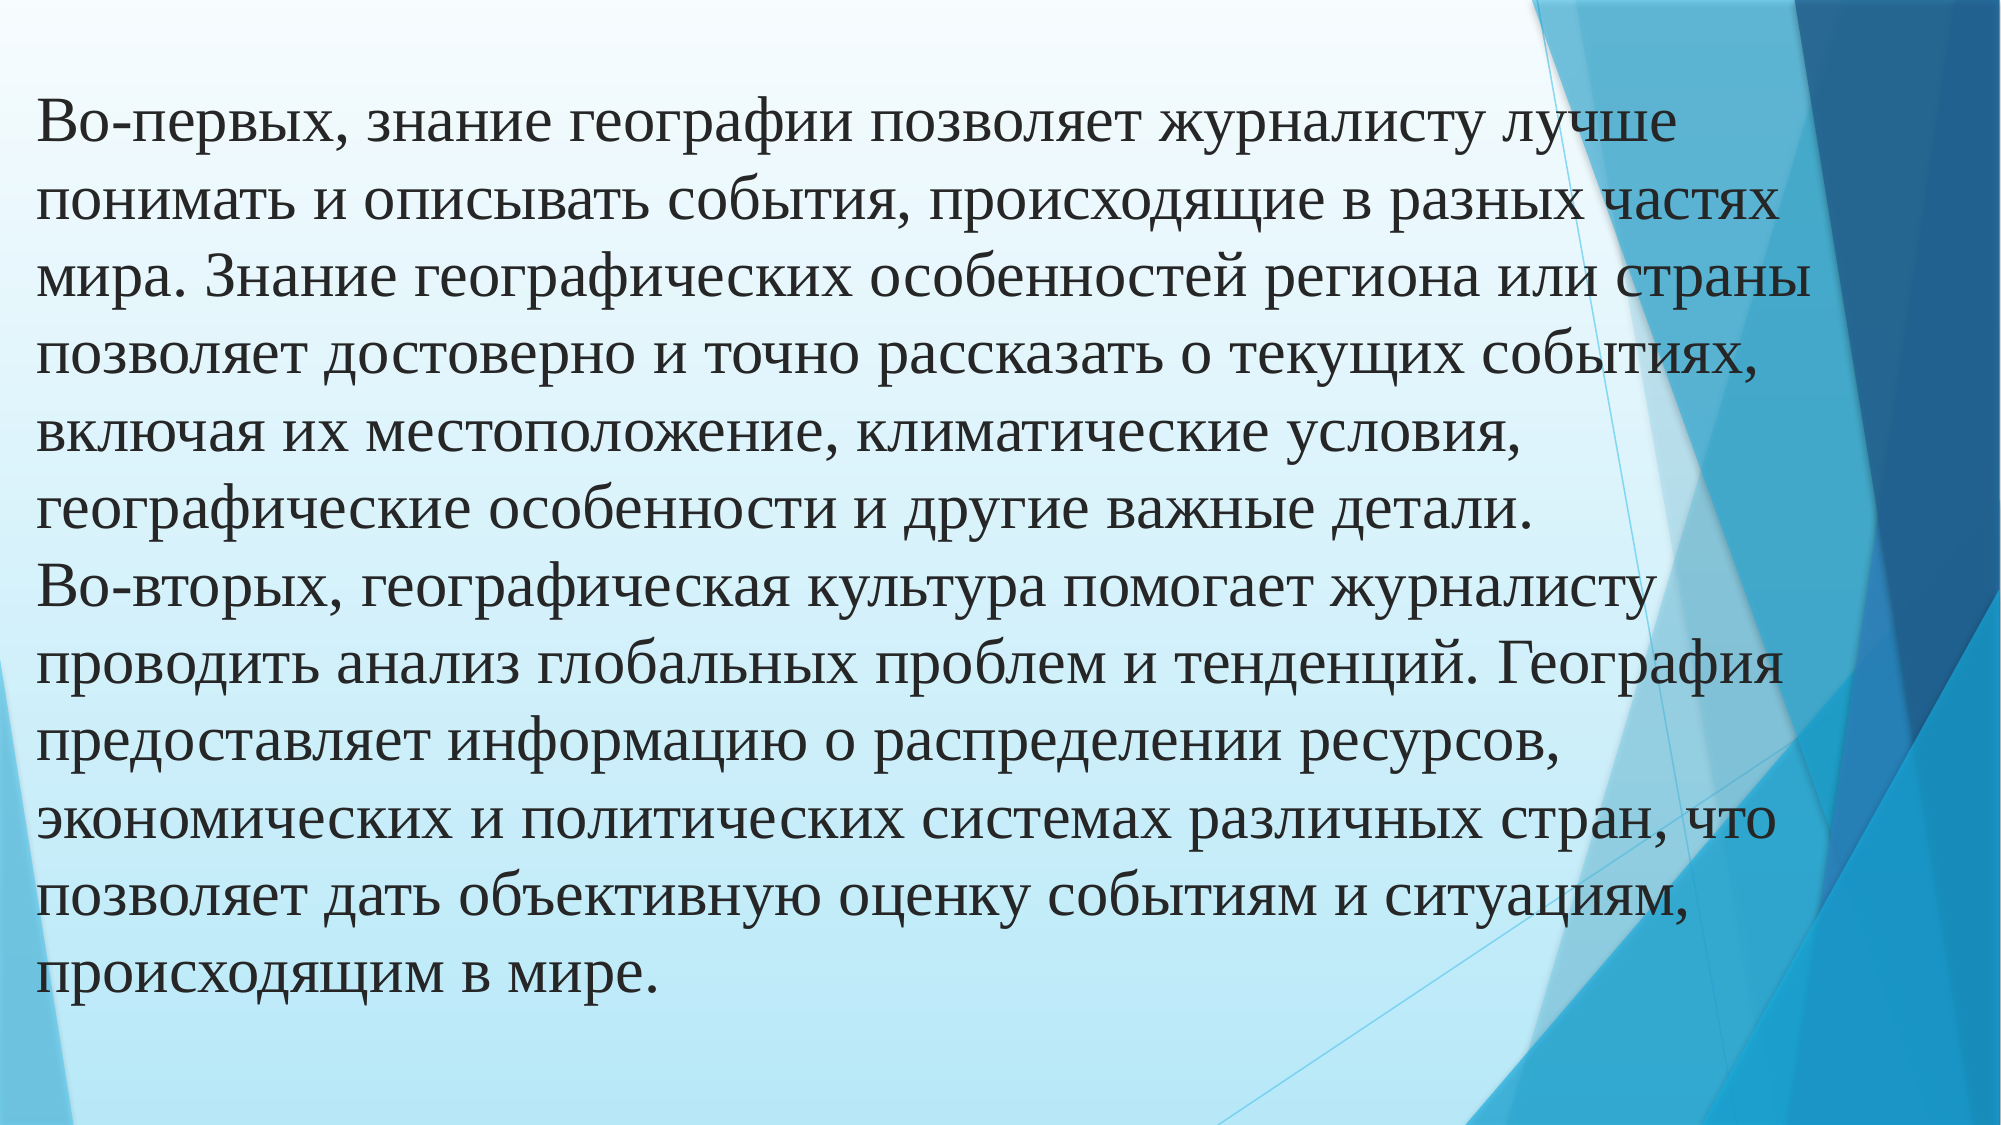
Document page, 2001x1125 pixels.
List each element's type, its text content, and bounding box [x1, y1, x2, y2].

title Во-первых, знание географии позволяет журналисту лучше понимать и описывать события, происходящие в разных частях мира. Знание географических особенностей региона или страны позволяет достоверно и точно рассказать о текущих событиях, включая их местоположение, климатические условия, географические особенности и другие важные детали. Во-вторых, географическая культура помогает журналисту проводить анализ глобальных проблем и тенденций. География предоставляет информацию о распределении ресурсов, экономических и политических системах различных стран, что позволяет дать объективную оценку событиям и ситуациям, происходящим в мире. [21, 69, 1839, 1125]
